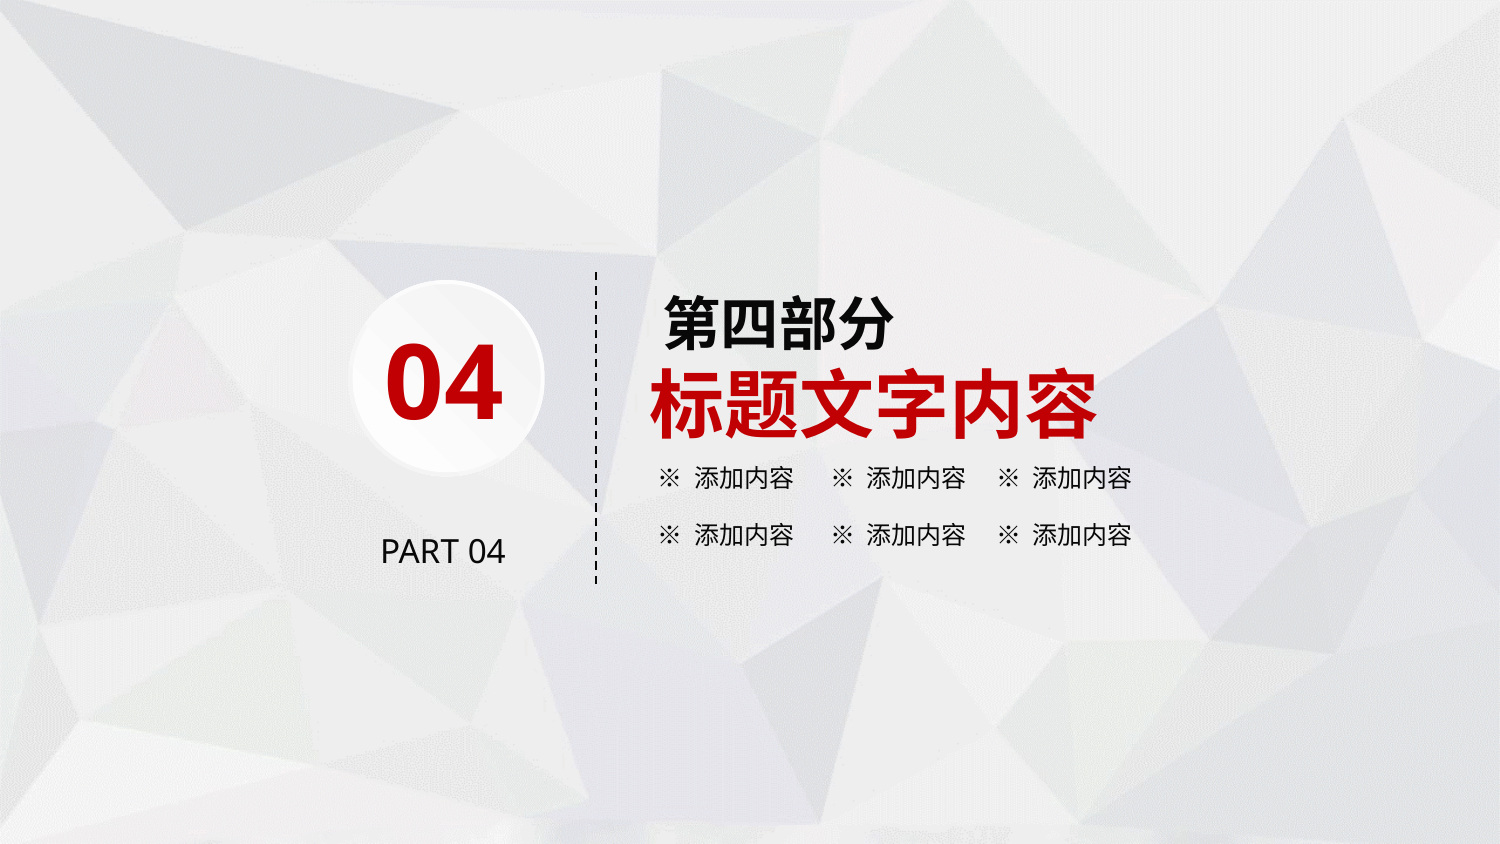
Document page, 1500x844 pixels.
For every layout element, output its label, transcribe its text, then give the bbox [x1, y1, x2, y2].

text_box ※ 添加内容 [647, 514, 810, 555]
text_box ※ 添加内容 [820, 457, 982, 498]
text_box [348, 279, 545, 477]
picture [0, 0, 1500, 844]
text_box ※ 添加内容 [647, 457, 817, 498]
text_box ※ 添加内容 [986, 514, 1148, 555]
text_box 第四部分 标题文字内容 [634, 280, 1114, 455]
text_box PART 04 [380, 529, 529, 570]
text_box ※ 添加内容 [986, 457, 1155, 498]
text_box ※ 添加内容 [820, 514, 982, 555]
